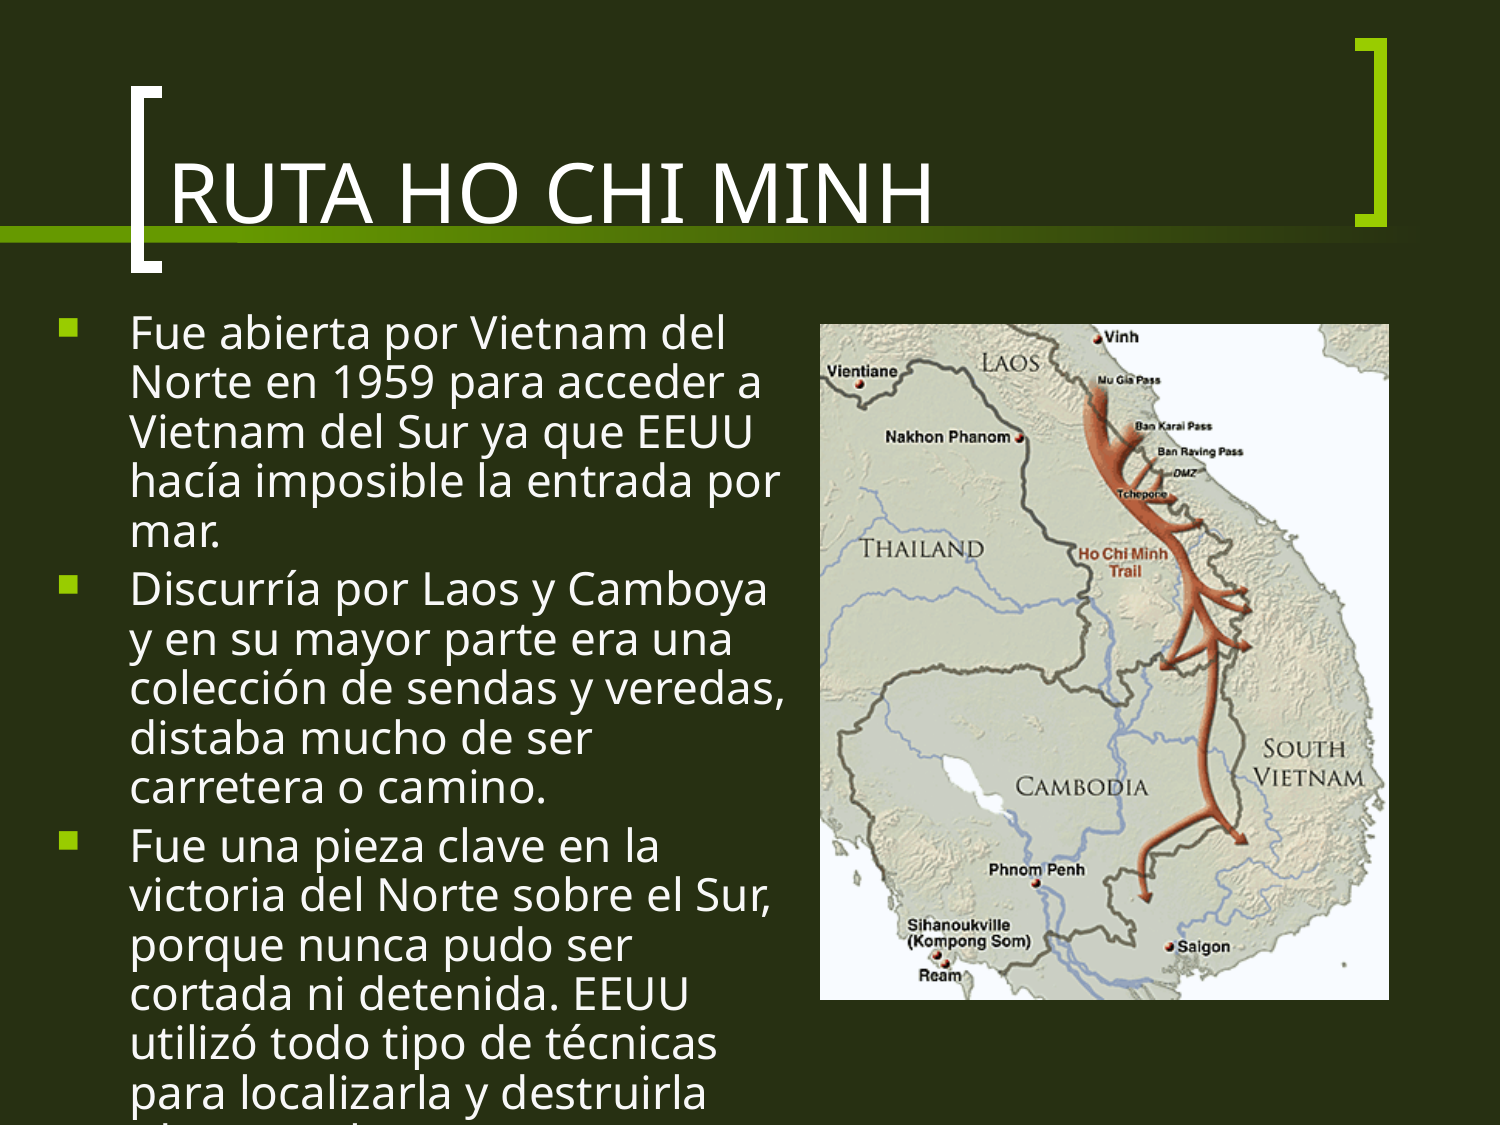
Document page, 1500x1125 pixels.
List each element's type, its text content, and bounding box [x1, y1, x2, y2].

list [820, 324, 1389, 1001]
title RUTA HO CHI MINH [152, 15, 1328, 248]
list Fue abierta por Vietnam del Norte en 1959 para acceder a Vietnam del Sur ya que EEUU hacía imposible la entrada por mar. Discurría por Laos y Camboya y en su mayor parte era una colección de sendas y veredas, distaba mucho de ser carretera o camino. Fue una pieza clave en la victoria del Norte sobre el Sur, porque nunca pudo ser cortada ni detenida. EEUU utilizó todo tipo de técnicas para localizarla y destruirla (destacan los sensores inteligentes) pero fue imposible. [40, 302, 813, 1125]
